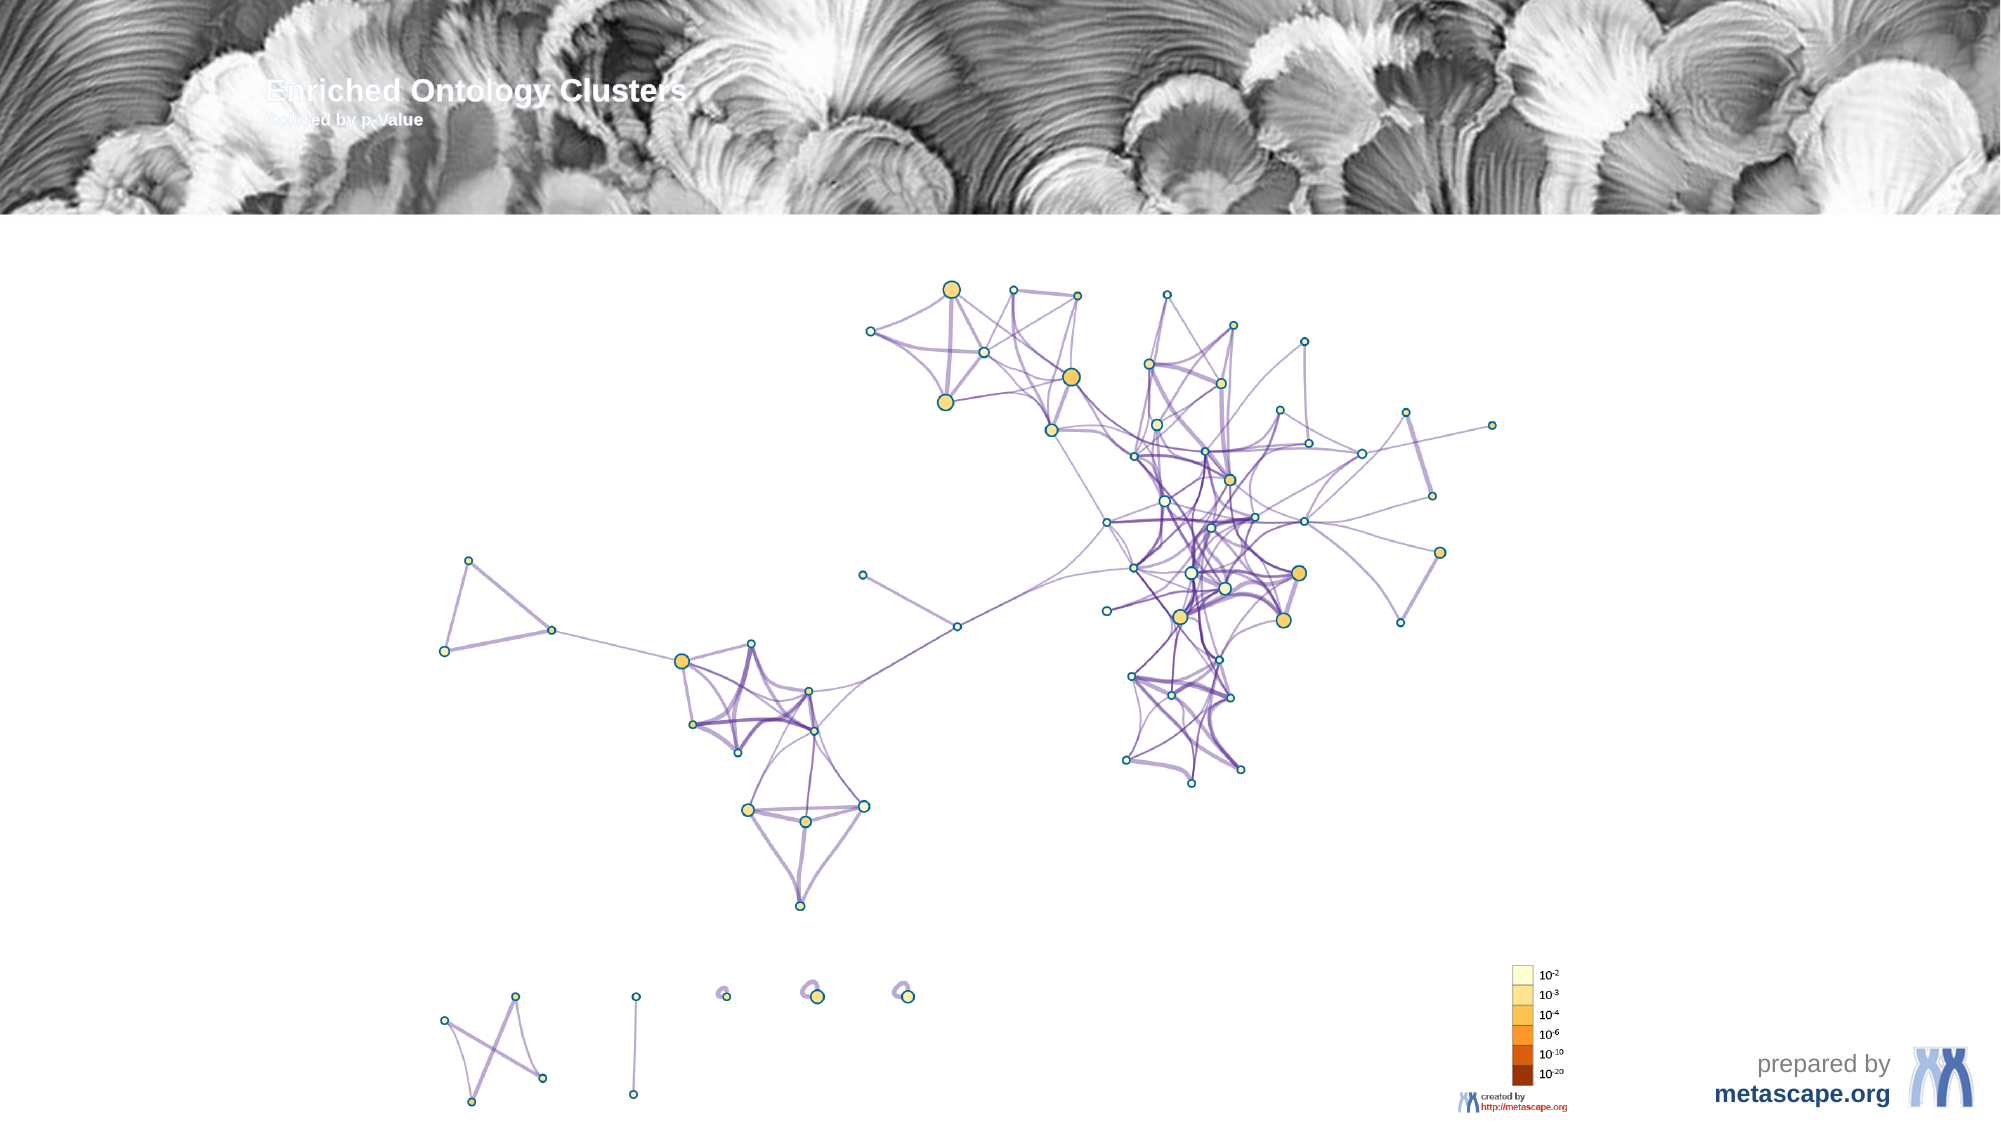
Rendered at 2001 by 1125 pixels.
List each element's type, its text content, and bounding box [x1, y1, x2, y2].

picture [0, 0, 2001, 1125]
title Enriched Ontology Clusters Colored by p-Value [249, 61, 1600, 137]
